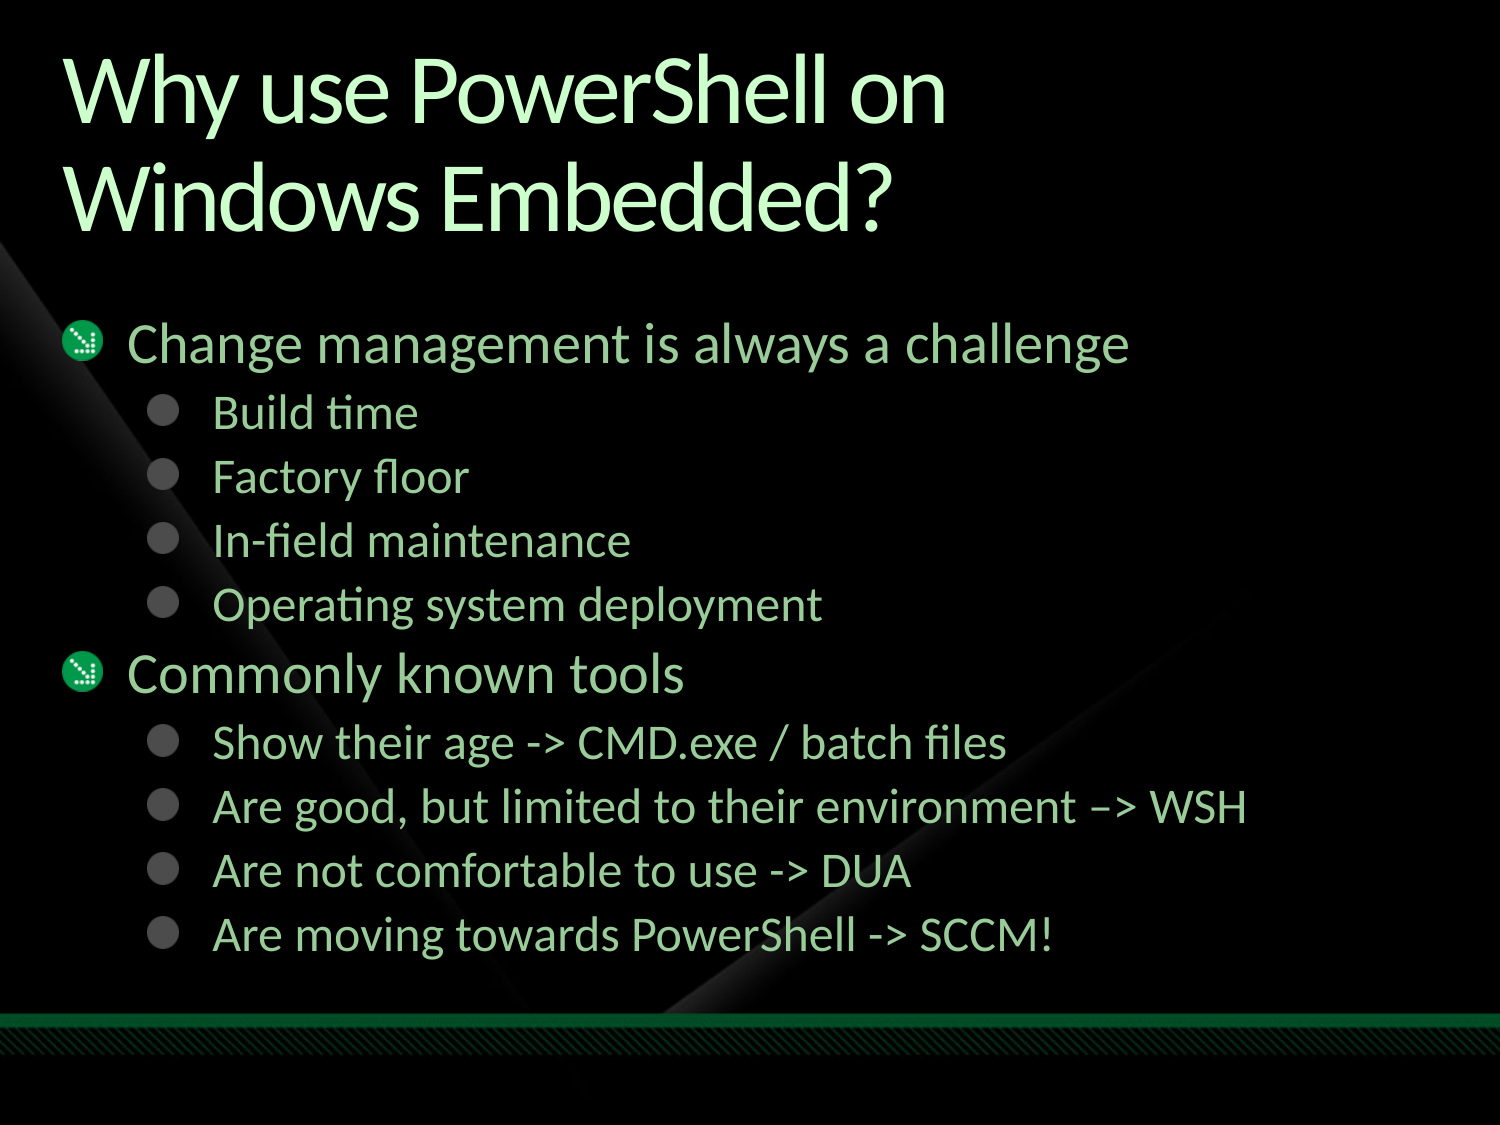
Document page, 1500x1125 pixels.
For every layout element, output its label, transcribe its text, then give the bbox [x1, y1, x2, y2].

title Why use PowerShell on Windows Embedded? [62, 37, 1438, 231]
list Change management is always a challenge Build time Factory floor In-field maintenance Operating system deployment Commonly known tools Show their age -> CMD.exe / batch files Are good, but limited to their environment –> WSH Are not comfortable to use -> DUA Are moving towards PowerShell -> SCCM! [62, 231, 1438, 595]
picture [0, 0, 1500, 1125]
